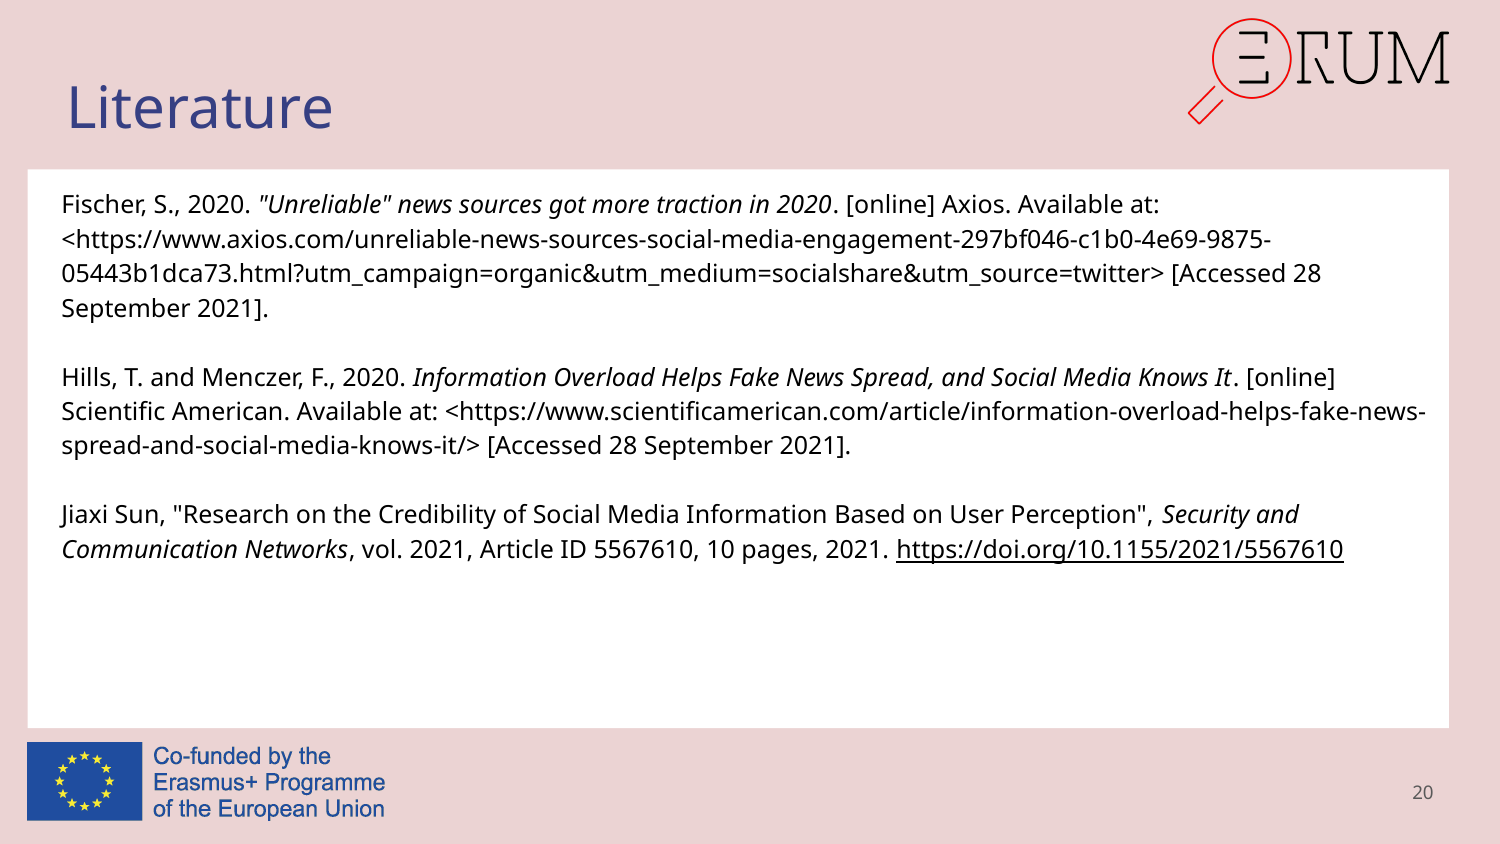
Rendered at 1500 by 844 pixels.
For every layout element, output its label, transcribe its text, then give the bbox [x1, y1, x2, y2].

title Literature [51, 55, 1168, 150]
list Fischer, S., 2020. "Unreliable" news sources got more traction in 2020. [online] Axios. Available at: <https://www.axios.com/unreliable-news-sources-social-media-engagement-297bf046-c1b0-4e69-9875-05443b1dca73.html?utm_campaign=organic&utm_medium=socialshare&utm_source=twitter> [Accessed 28 September 2021]. Hills, T. and Menczer, F., 2020. Information Overload Helps Fake News Spread, and Social Media Knows It. [online] Scientific American. Available at: <https://www.scientificamerican.com/article/information-overload-helps-fake-news-spread-and-social-media-knows-it/> [Accessed 28 September 2021]. Jiaxi Sun, "Research on the Credibility of Social Media Information Based on User Perception", Security and Communication Networks, vol. 2021, Article ID 5567610, 10 pages, 2021. https://doi.org/10.1155/2021/5567610 [27, 169, 1449, 729]
picture [1136, 0, 1500, 137]
slide_number 20 [1358, 761, 1449, 826]
picture [27, 742, 385, 821]
